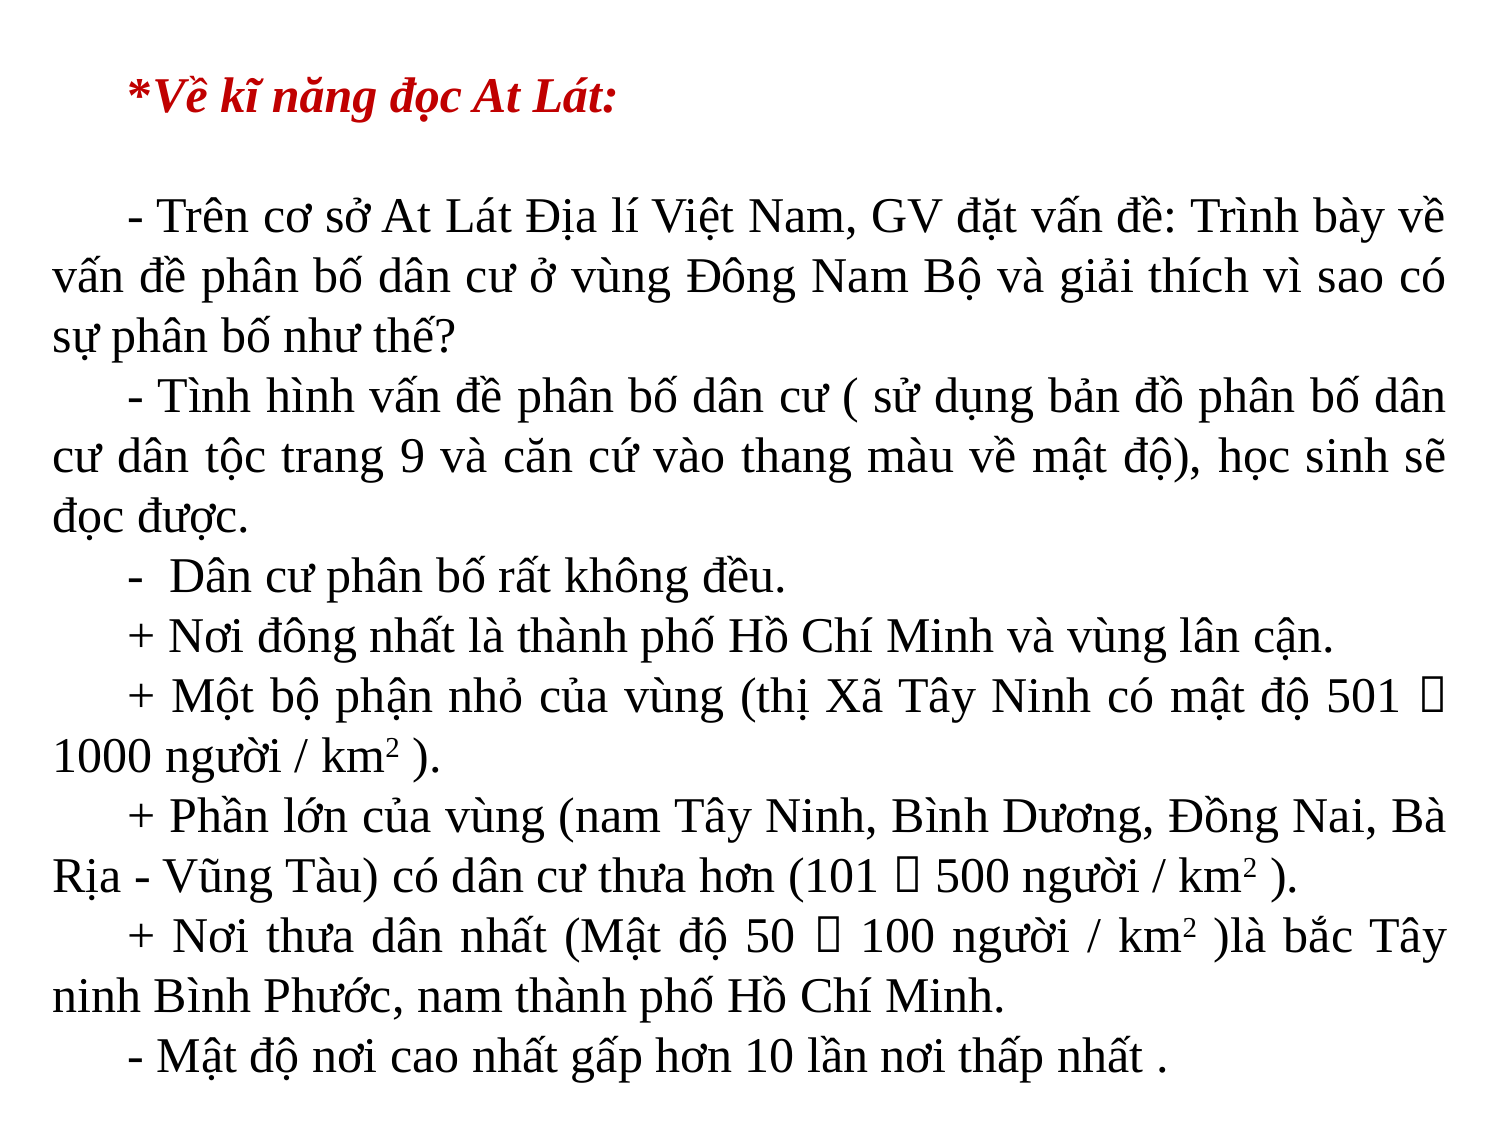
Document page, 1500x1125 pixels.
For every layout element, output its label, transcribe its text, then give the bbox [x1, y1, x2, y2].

text_box *Về kĩ năng đọc At Lát: - Trên cơ sở At Lát Địa lí Việt Nam, GV đặt vấn đề: Trình bày về vấn đề phân bố dân cư ở vùng Đông Nam Bộ và giải thích vì sao có sự phân bố như thế? - Tình hình vấn đề phân bố dân cư ( sử dụng bản đồ phân bố dân cư dân tộc trang 9 và căn cứ vào thang màu về mật độ), học sinh sẽ đọc được. - Dân cư phân bố rất không đều. + Nơi đông nhất là thành phố Hồ Chí Minh và vùng lân cận. + Một bộ phận nhỏ của vùng (thị Xã Tây Ninh có mật độ 501  1000 người / km2 ). + Phần lớn của vùng (nam Tây Ninh, Bình Dương, Đồng Nai, Bà Rịa - Vũng Tàu) có dân cư thưa hơn (101  500 người / km2 ). + Nơi thưa dân nhất (Mật độ 50  100 người / km2 )là bắc Tây ninh Bình Phước, nam thành phố Hồ Chí Minh. - Mật độ nơi cao nhất gấp hơn 10 lần nơi thấp nhất . [37, 55, 1463, 1090]
